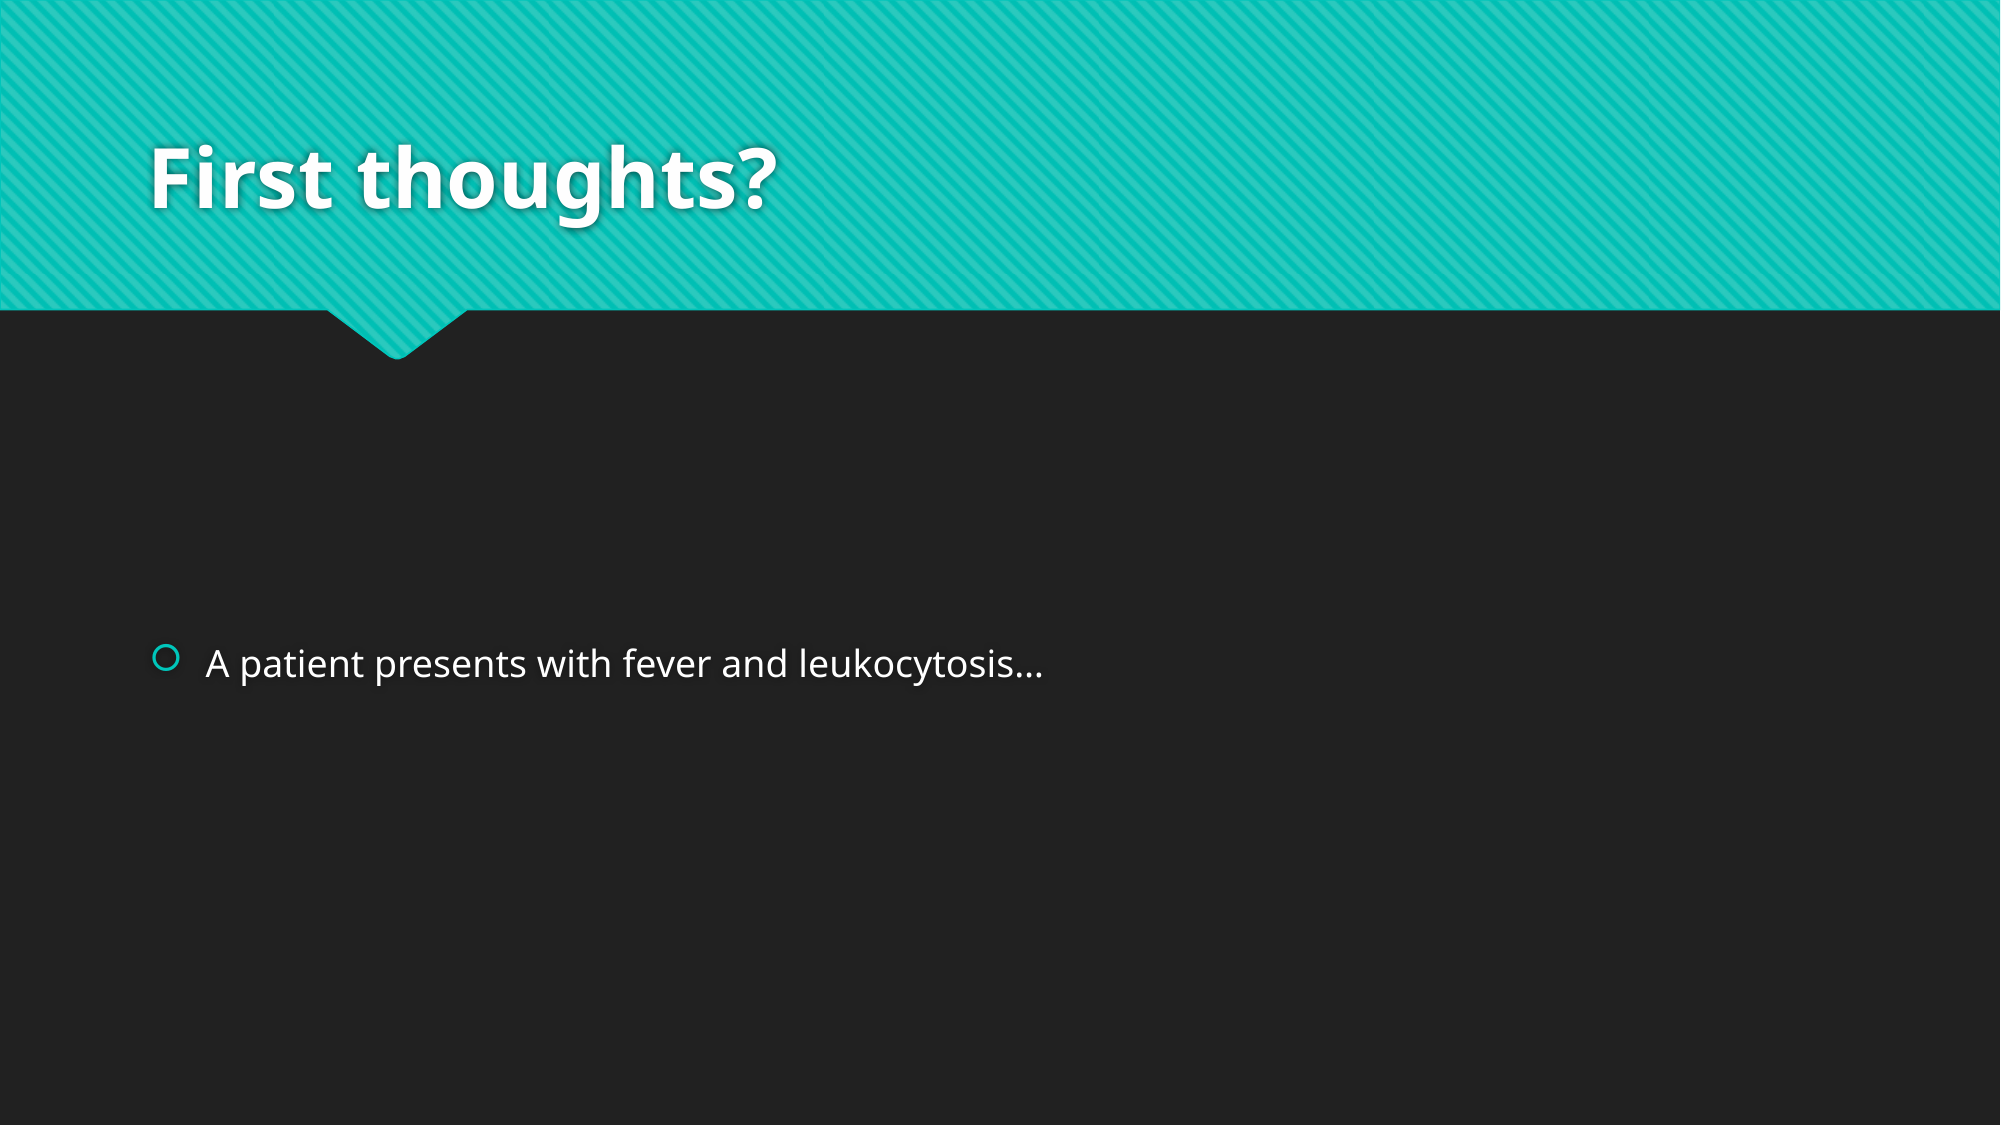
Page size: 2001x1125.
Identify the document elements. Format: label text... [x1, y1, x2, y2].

list A patient presents with fever and leukocytosis… [134, 364, 1866, 962]
title First thoughts? [132, 73, 1868, 233]
